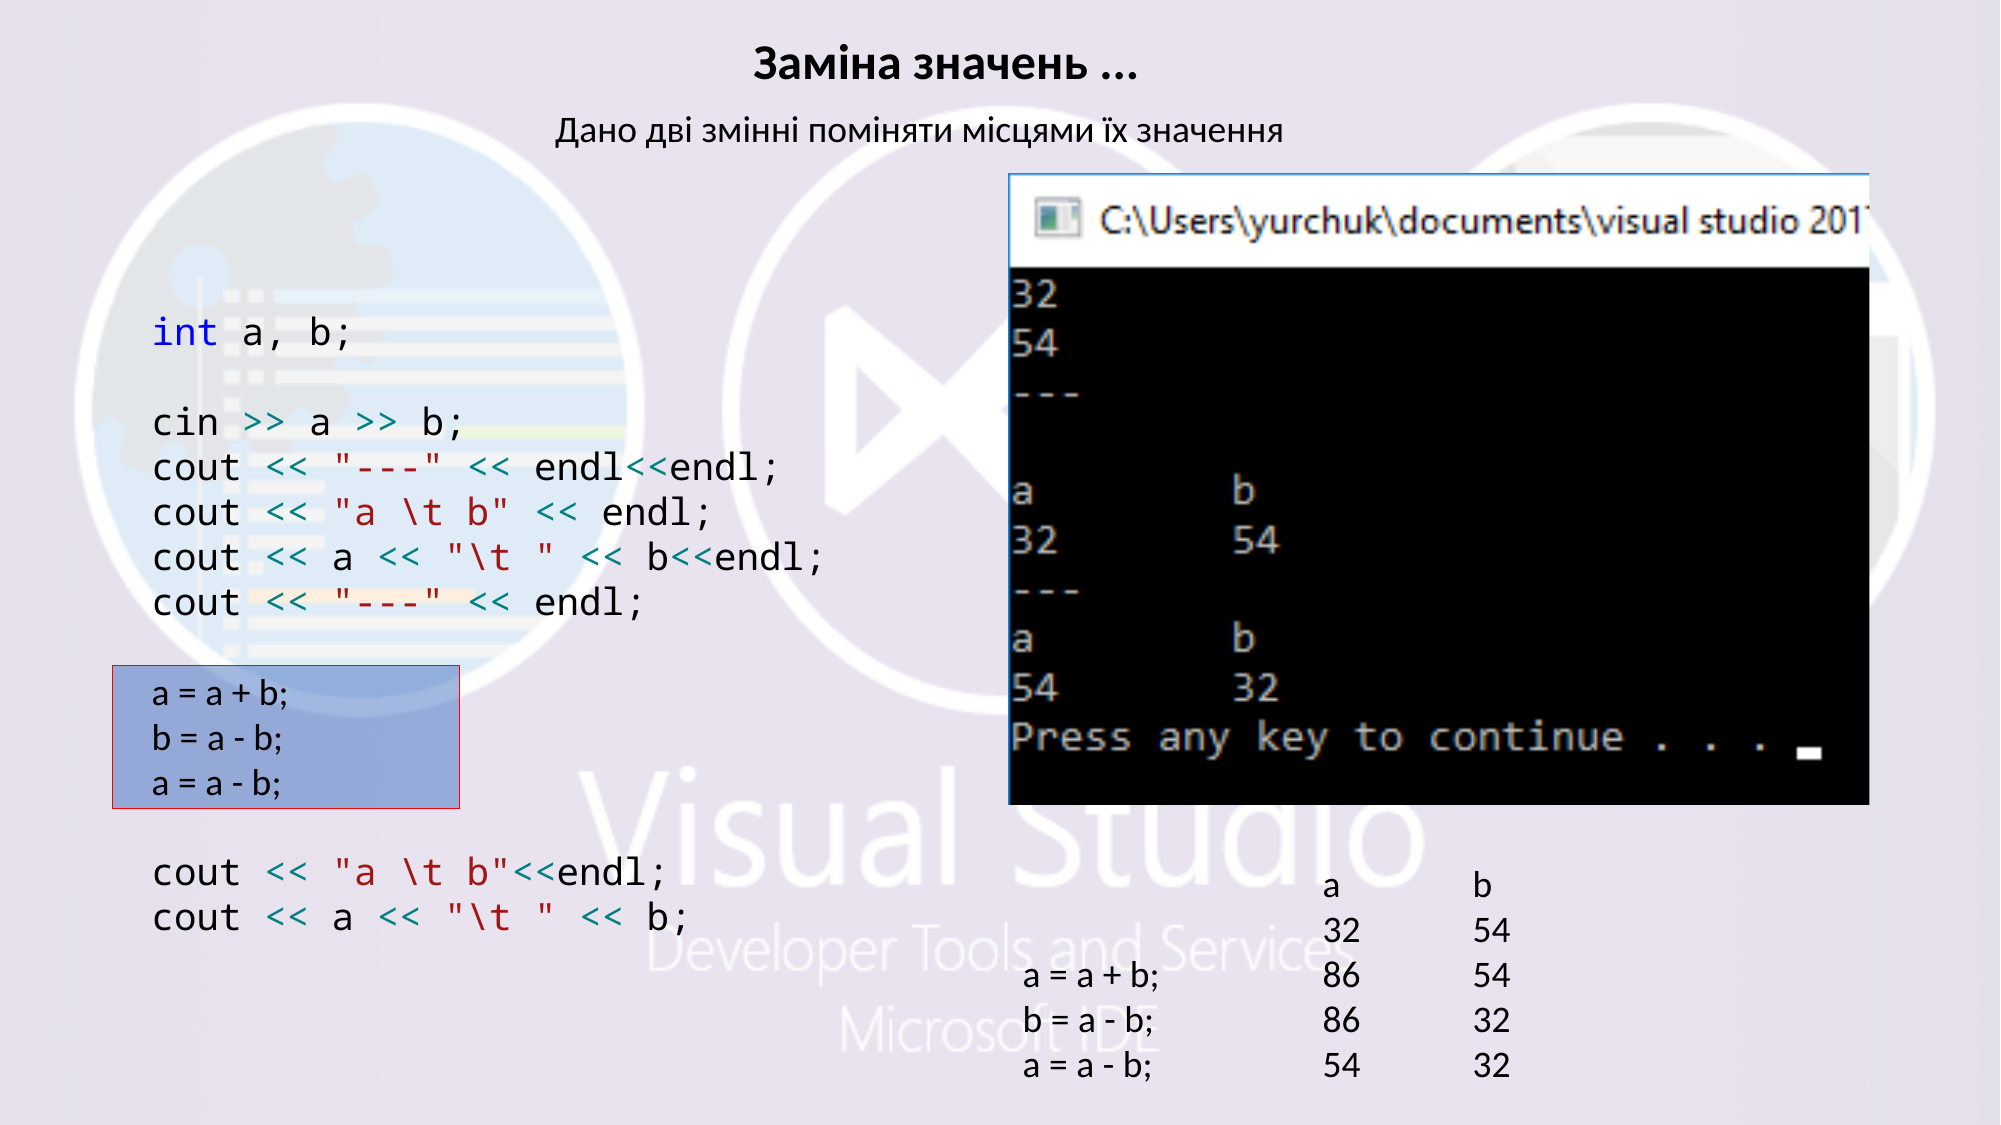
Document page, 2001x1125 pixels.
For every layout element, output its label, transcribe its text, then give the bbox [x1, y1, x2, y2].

text_box Заміна значень ... [738, 22, 1155, 97]
text_box Дано дві змінні поміняти місцями їх значення [540, 97, 1300, 158]
text_box [112, 665, 136, 809]
picture [1007, 173, 1870, 805]
text_box int a, b; cin >> a >> b; cout << "---" << endl<<endl; cout << "a \t b" << endl; cout << a << "\t " << b<<endl; cout << "---" << endl; a = a + b; b = a - b; a = a - b; cout << "a \t b"<<endl; cout << a << "\t " << b; [136, 300, 1137, 946]
text_box a b 32 54 a = a + b; 86 54 b = a - b; 86 32 a = a - b; 54 32 [1008, 852, 2000, 1092]
